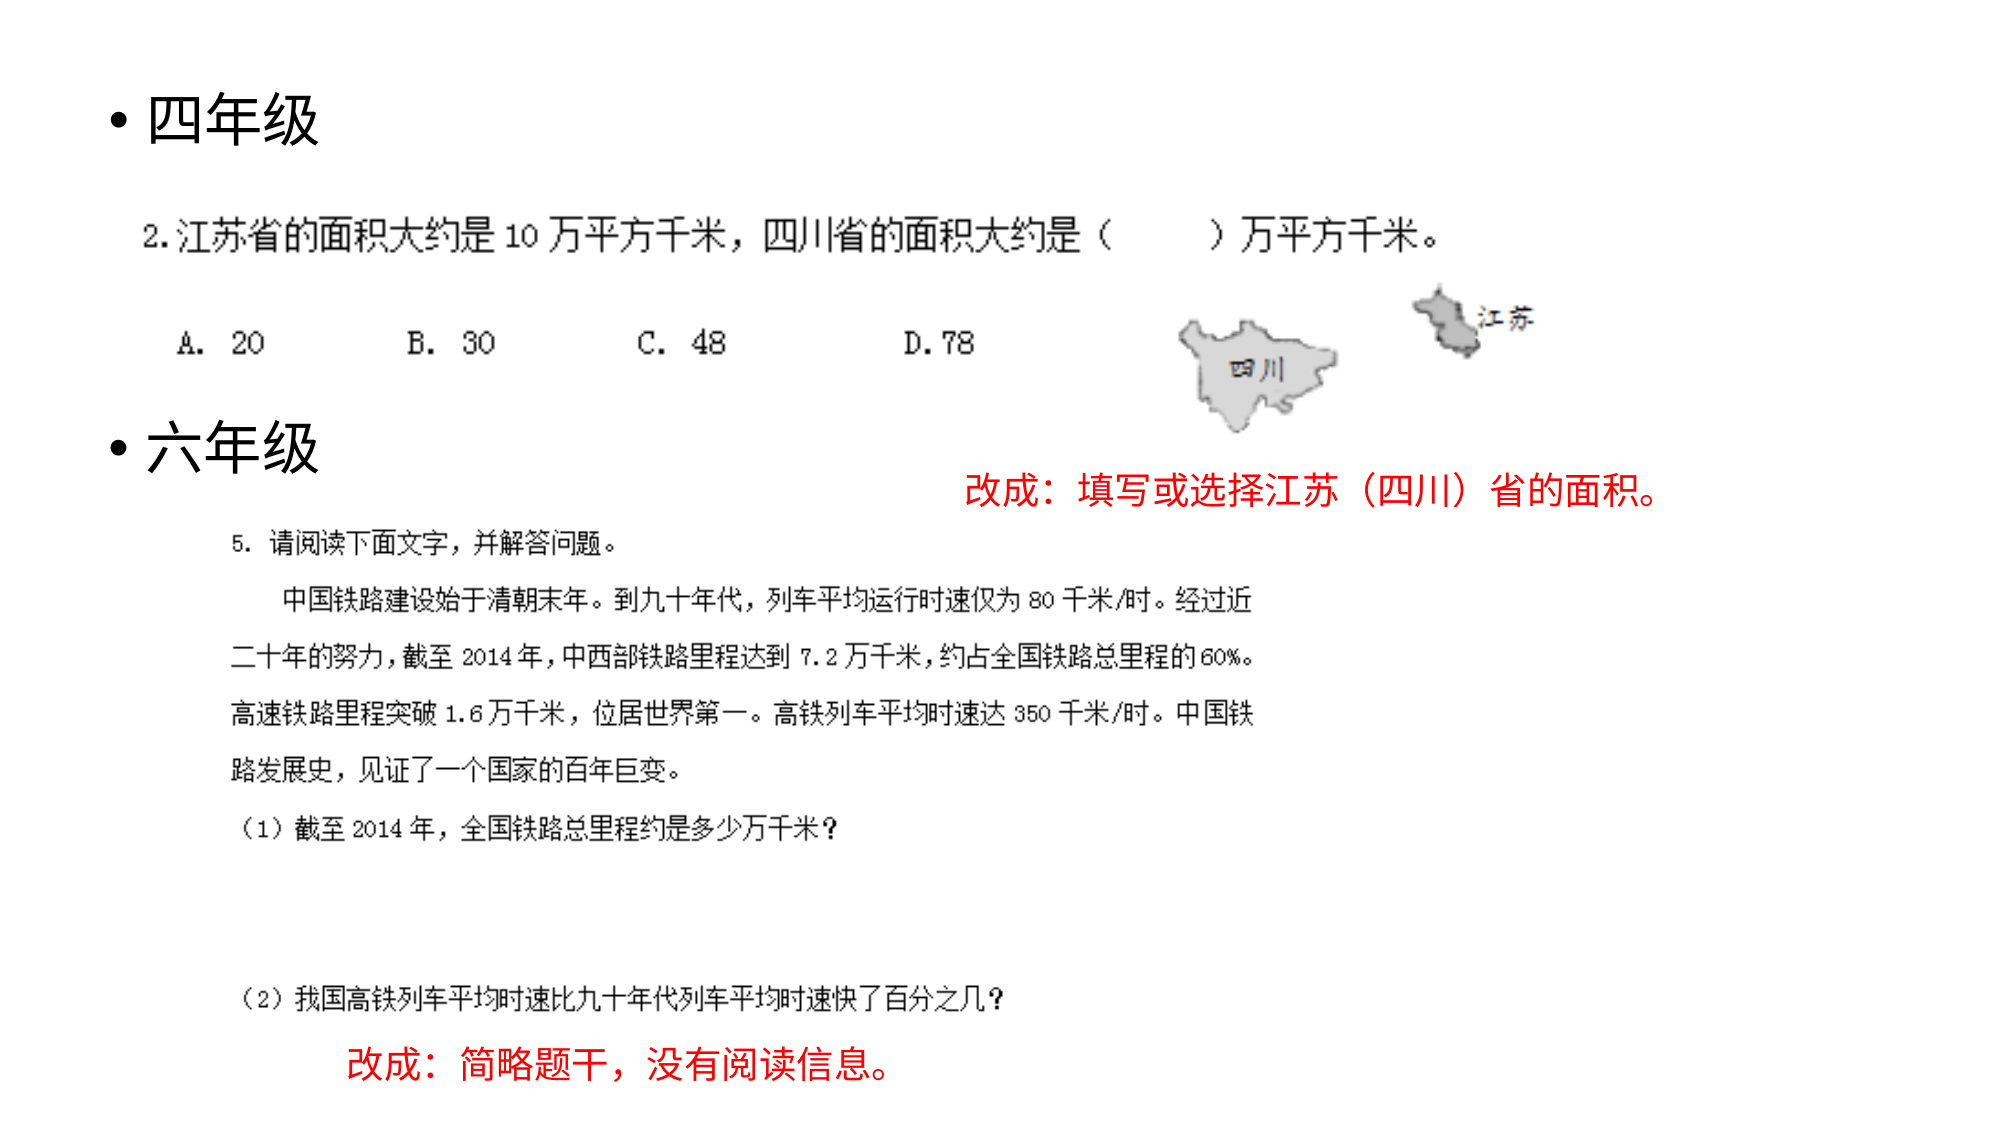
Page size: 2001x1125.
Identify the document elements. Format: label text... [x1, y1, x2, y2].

picture [107, 192, 1580, 454]
picture [208, 519, 1308, 1072]
text_box 改成：简略题干，没有阅读信息。 [331, 1072, 925, 1094]
list 四年级 [93, 83, 378, 193]
text_box 改成：填写或选择江苏（四川）省的面积。 [950, 459, 1693, 520]
text_box 六年级 [93, 411, 378, 520]
